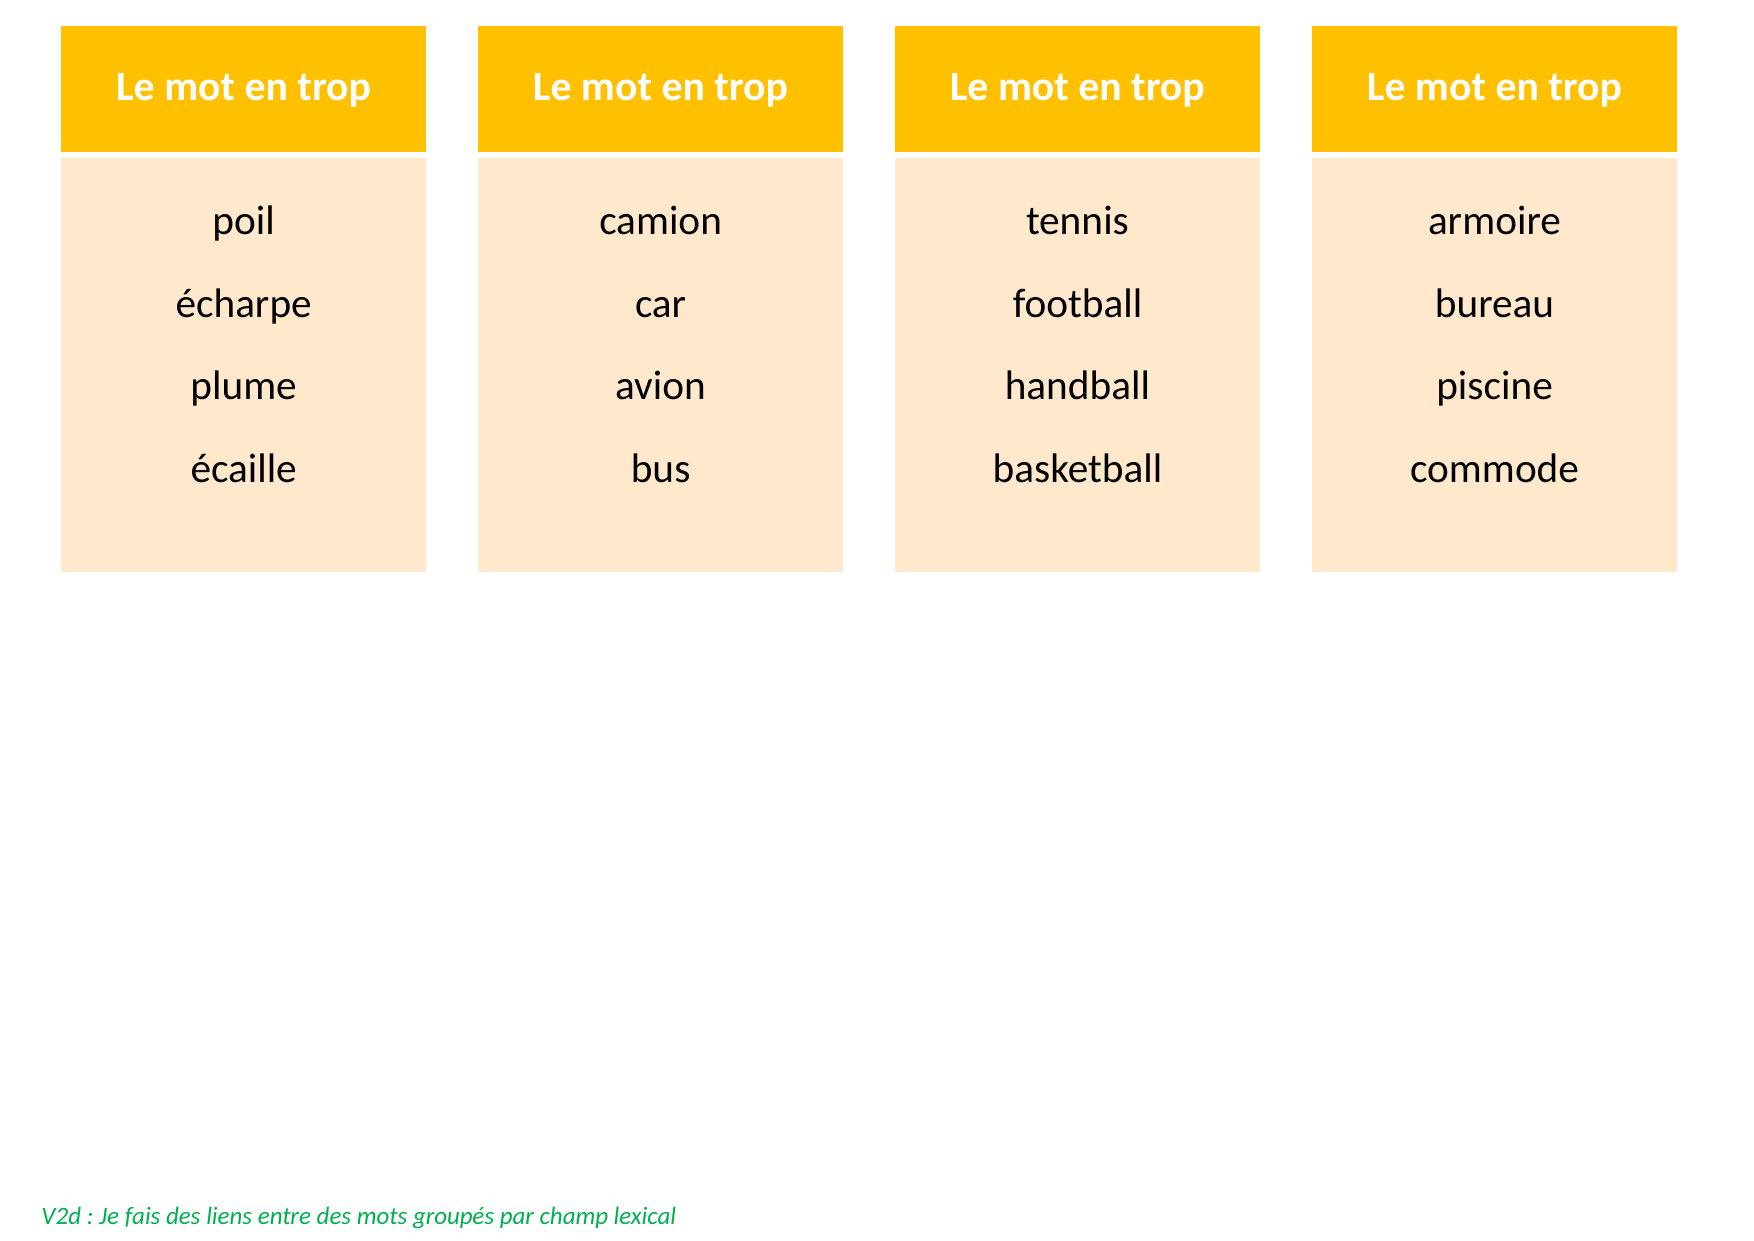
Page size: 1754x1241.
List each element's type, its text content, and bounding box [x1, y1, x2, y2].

table_cell camion car avion bus [478, 158, 843, 572]
table_cell tennis football handball basketball [895, 158, 1260, 572]
table_header Le mot en trop [478, 26, 843, 152]
table_header Le mot en trop [61, 26, 426, 152]
text_box V2d : Je fais des liens entre des mots groupés par champ lexical [26, 1191, 1311, 1237]
table_cell poil écharpe plume écaille [61, 158, 426, 572]
table_cell armoire bureau piscine commode [1312, 158, 1677, 572]
table_header Le mot en trop [1312, 26, 1677, 152]
table_header Le mot en trop [895, 26, 1260, 152]
